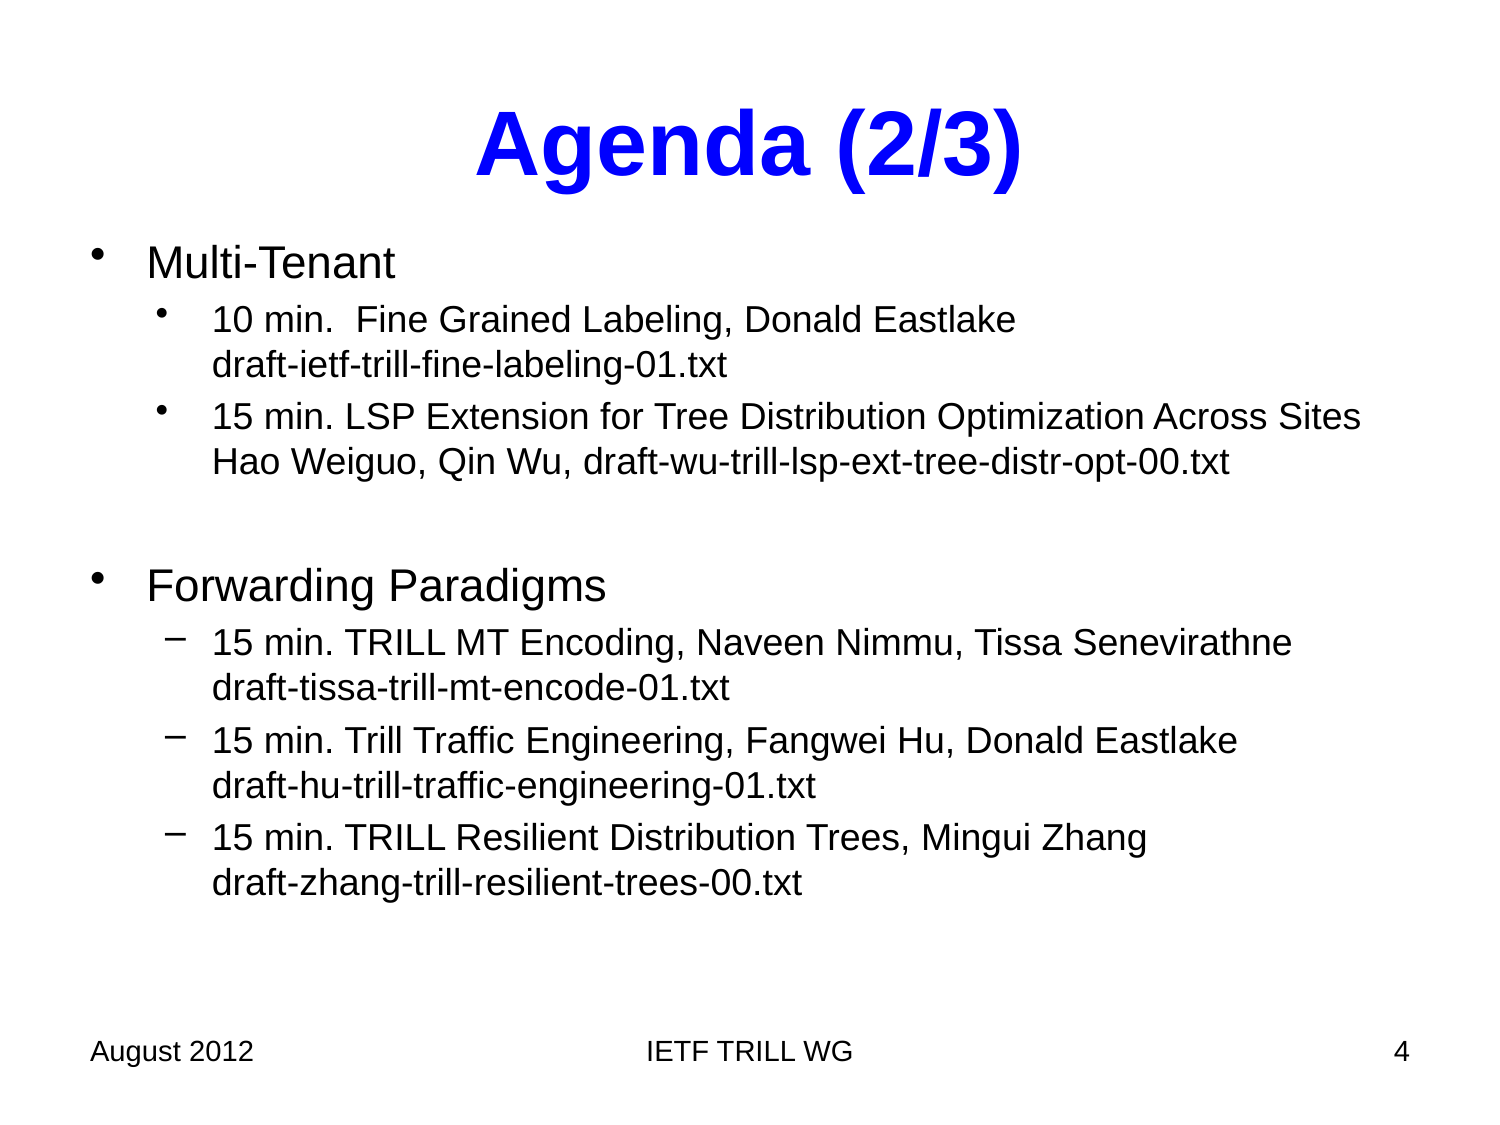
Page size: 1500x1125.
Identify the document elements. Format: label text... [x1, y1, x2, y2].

title Agenda (2/3) [75, 45, 1425, 224]
footer IETF TRILL WG [512, 1024, 988, 1103]
slide_number 4 [1074, 1024, 1426, 1103]
list Multi-Tenant 10 min. Fine Grained Labeling, Donald Eastlake draft-ietf-trill-fine-labeling-01.txt 15 min. LSP Extension for Tree Distribution Optimization Across Sites Hao Weiguo, Qin Wu, draft-wu-trill-lsp-ext-tree-distr-opt-00.txt Forwarding Paradigms 15 min. TRILL MT Encoding, Naveen Nimmu, Tissa Senevirathne draft-tissa-trill-mt-encode-01.txt 15 min. Trill Traffic Engineering, Fangwei Hu, Donald Eastlake draft-hu-trill-traffic-engineering-01.txt 15 min. TRILL Resilient Distribution Trees, Mingui Zhang draft-zhang-trill-resilient-trees-00.txt [75, 224, 1425, 1005]
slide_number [74, 1024, 426, 1103]
